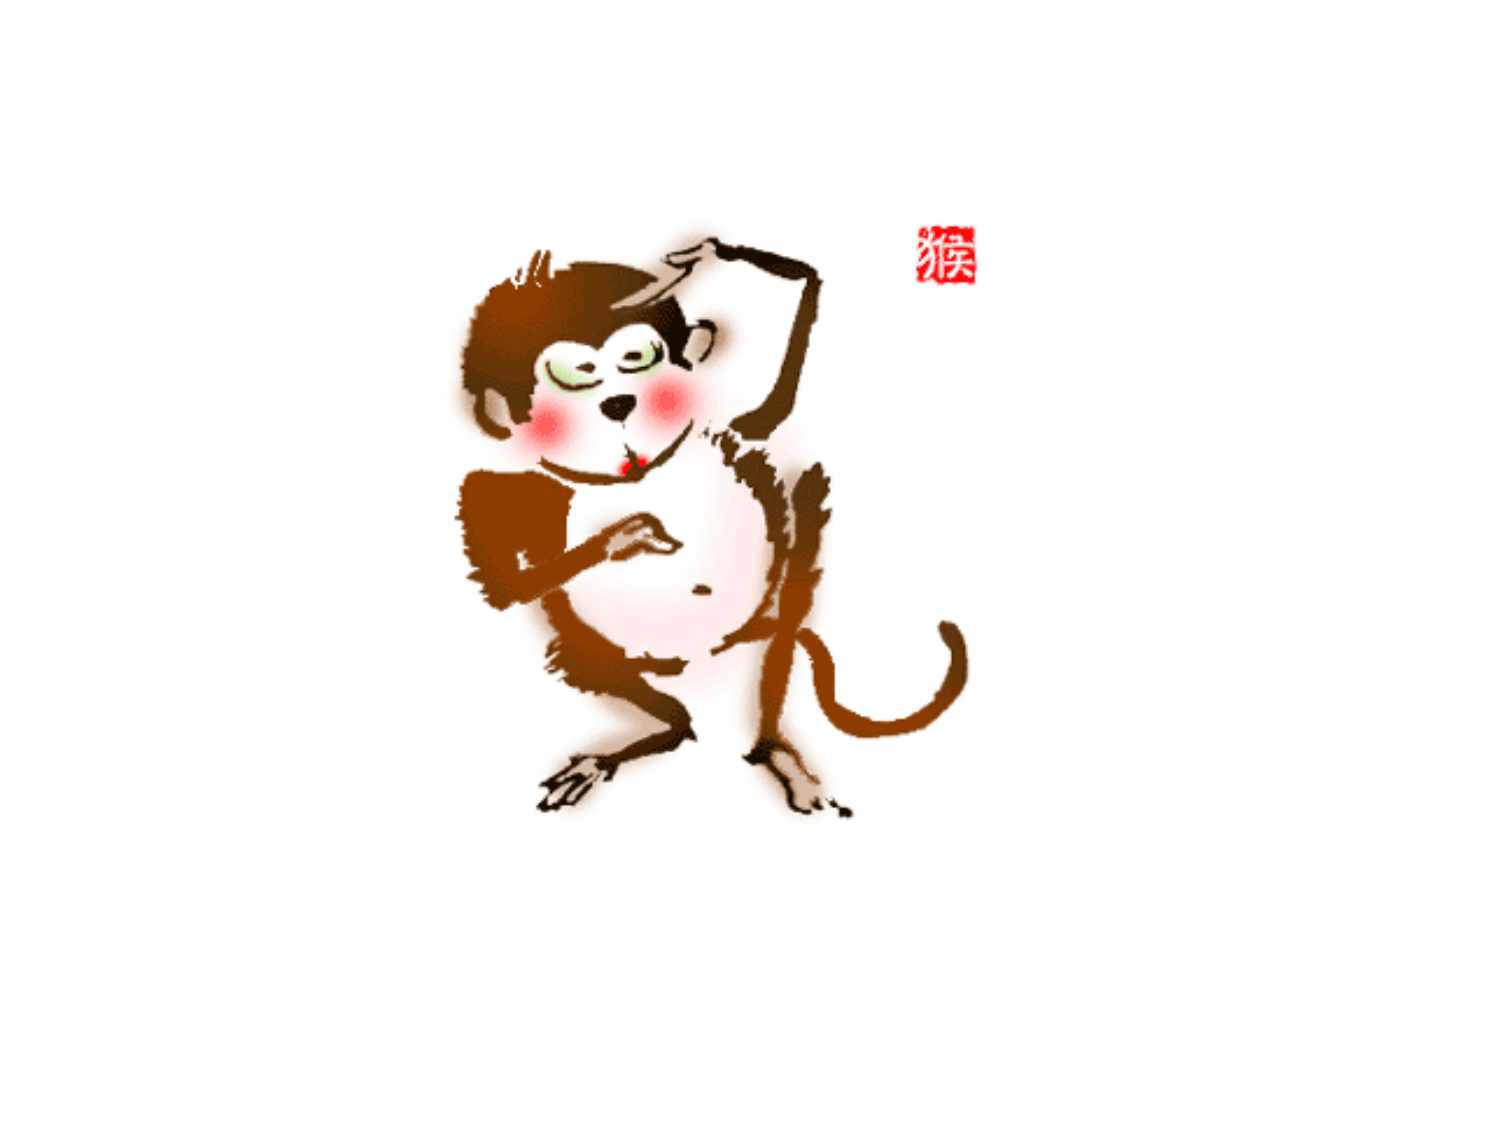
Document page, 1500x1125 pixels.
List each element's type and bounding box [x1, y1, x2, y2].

picture [424, 199, 1009, 863]
